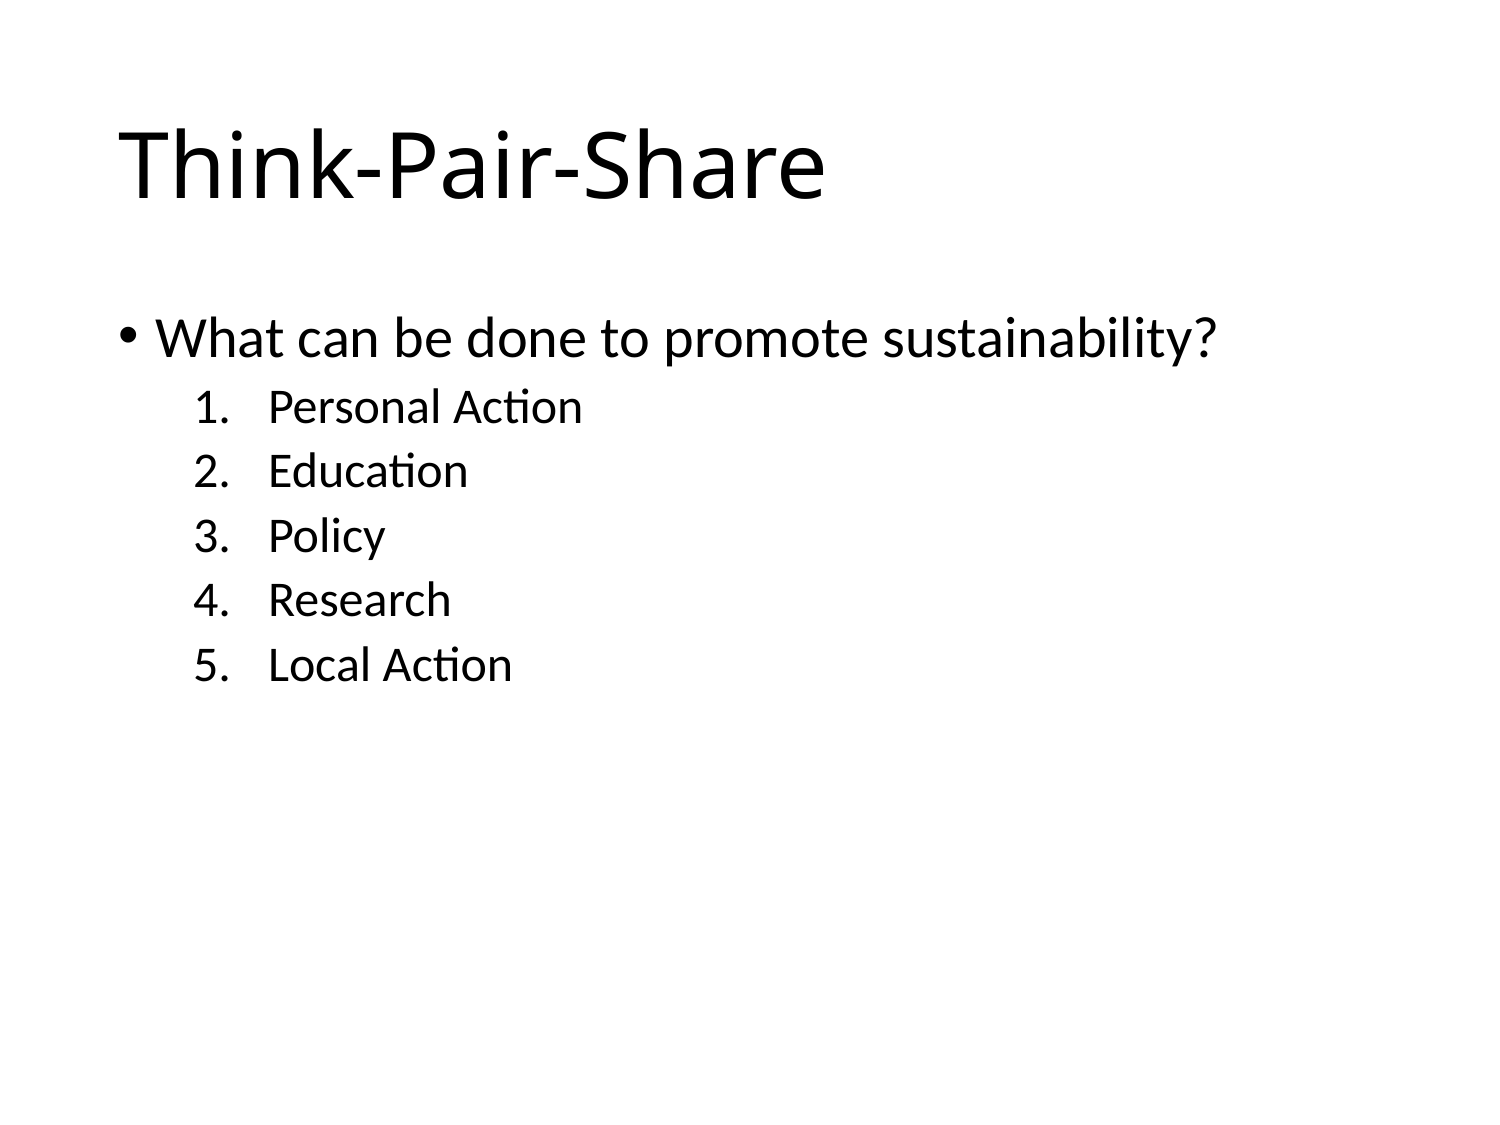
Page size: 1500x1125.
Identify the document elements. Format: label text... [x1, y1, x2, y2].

title Think-Pair-Share [103, 59, 1397, 278]
list What can be done to promote sustainability? Personal Action Education Policy Research Local Action [103, 299, 1397, 1014]
